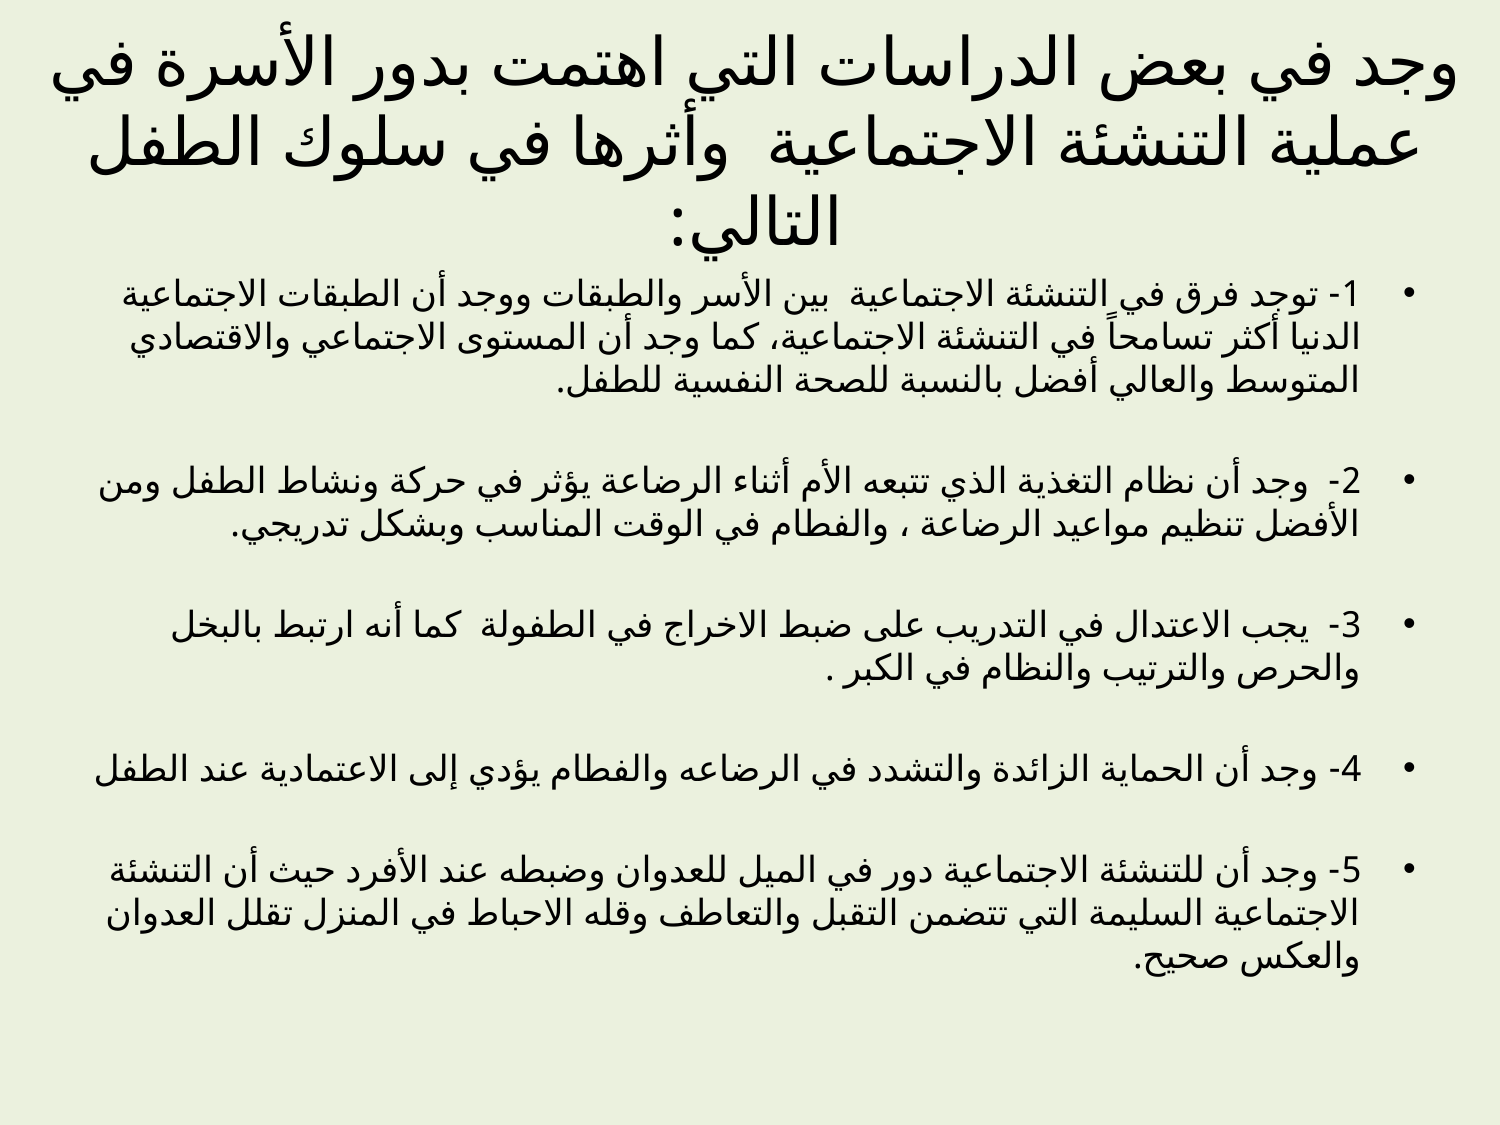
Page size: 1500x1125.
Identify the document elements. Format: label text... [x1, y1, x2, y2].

list 1- توجد فرق في التنشئة الاجتماعية بين الأسر والطبقات ووجد أن الطبقات الاجتماعية الدنيا أكثر تسامحاً في التنشئة الاجتماعية، كما وجد أن المستوى الاجتماعي والاقتصادي المتوسط والعالي أفضل بالنسبة للصحة النفسية للطفل. 2- وجد أن نظام التغذية الذي تتبعه الأم أثناء الرضاعة يؤثر في حركة ونشاط الطفل ومن الأفضل تنظيم مواعيد الرضاعة ، والفطام في الوقت المناسب وبشكل تدريجي. 3- يجب الاعتدال في التدريب على ضبط الاخراج في الطفولة كما أنه ارتبط بالبخل والحرص والترتيب والنظام في الكبر . 4- وجد أن الحماية الزائدة والتشدد في الرضاعه والفطام يؤدي إلى الاعتمادية عند الطفل 5- وجد أن للتنشئة الاجتماعية دور في الميل للعدوان وضبطه عند الأفرد حيث أن التنشئة الاجتماعية السليمة التي تتضمن التقبل والتعاطف وقله الاحباط في المنزل تقلل العدوان والعكس صحيح. [75, 262, 1425, 1005]
title وجد في بعض الدراسات التي اهتمت بدور الأسرة في عملية التنشئة الاجتماعية وأثرها في سلوك الطفل التالي: [29, 45, 1483, 233]
